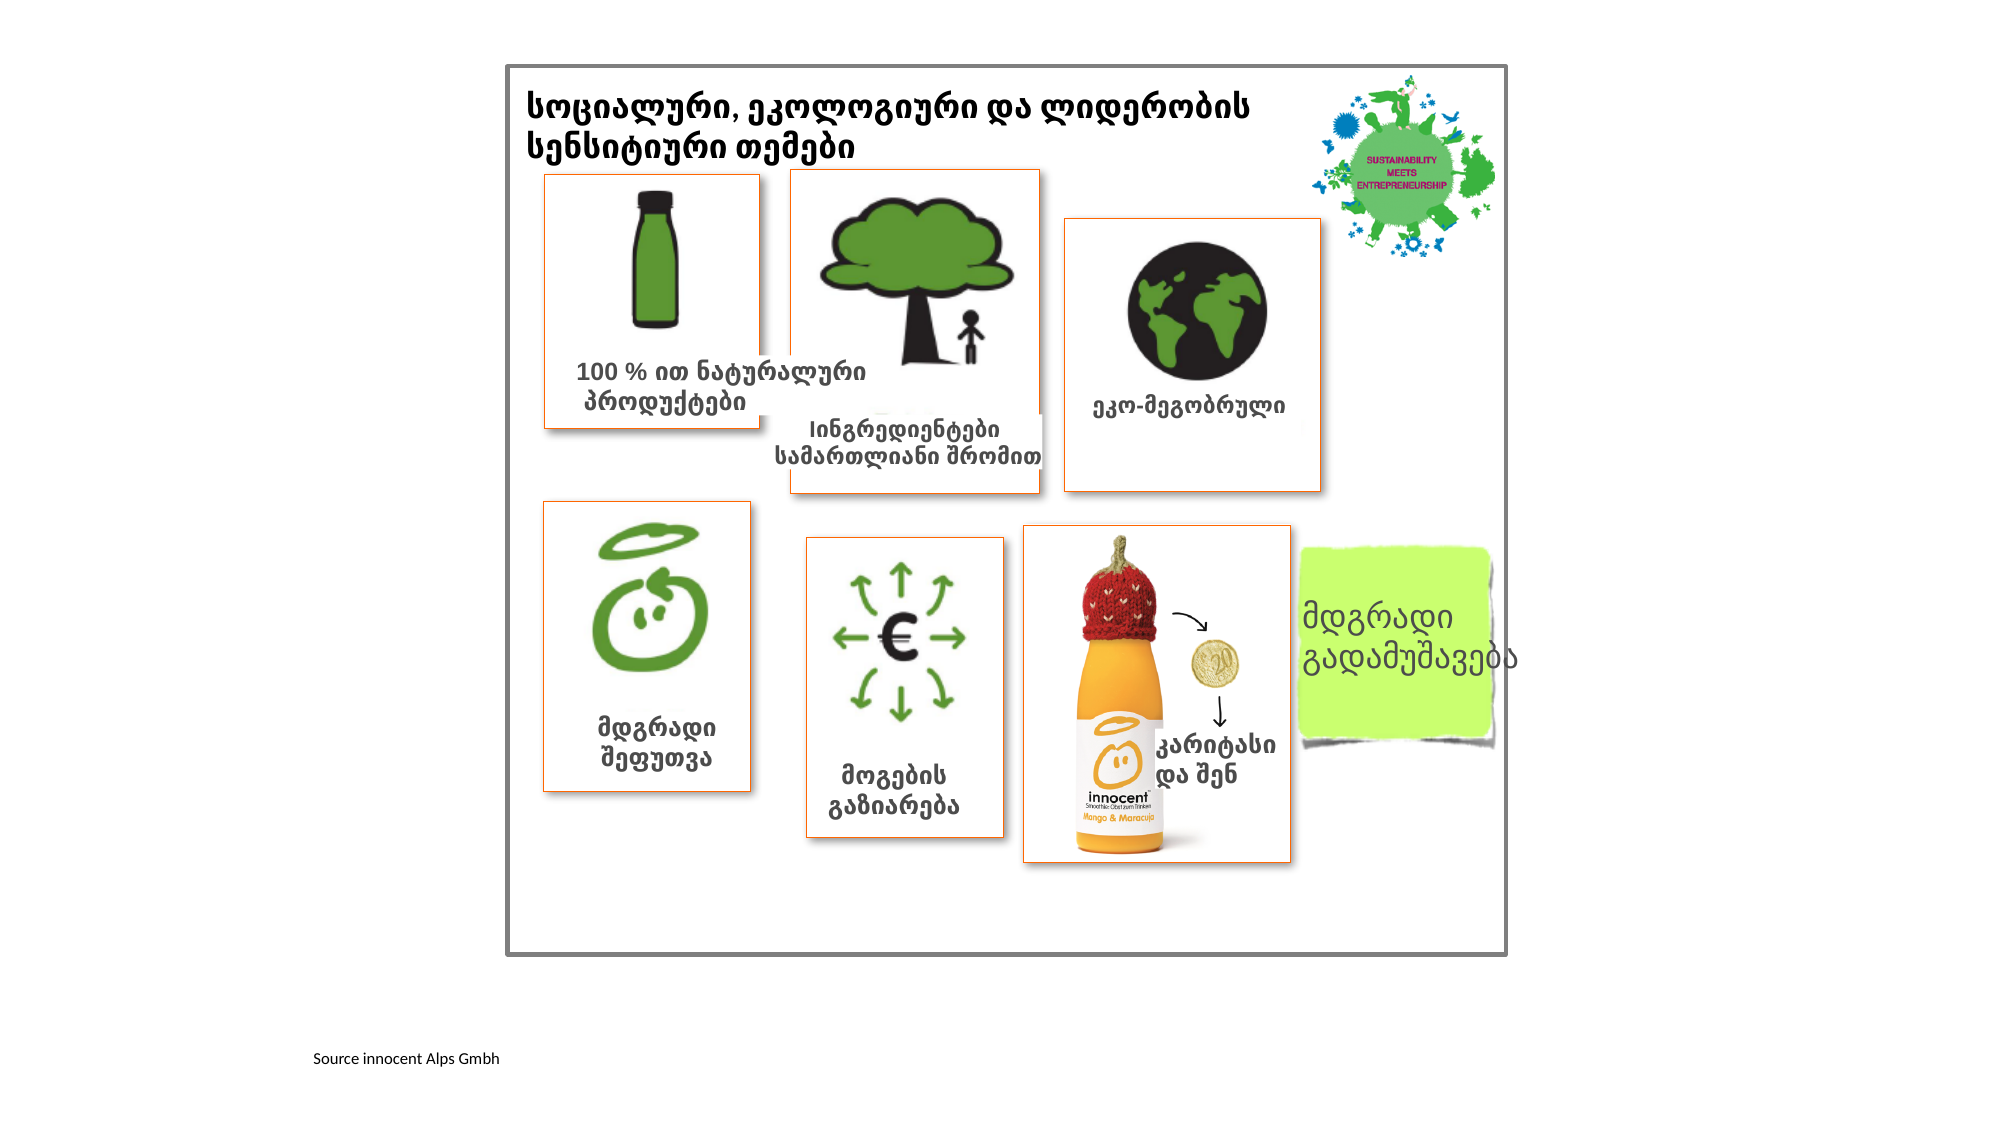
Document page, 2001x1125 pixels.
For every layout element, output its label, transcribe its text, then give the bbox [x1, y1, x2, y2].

picture [543, 501, 751, 792]
picture [790, 169, 1040, 494]
picture [1064, 75, 1495, 492]
text_box Source innocent Alps Gmbh [298, 1040, 516, 1096]
picture [806, 537, 1004, 838]
text_box Iინგრედიენტები სამართლიანი შრომით [774, 414, 790, 470]
picture [544, 174, 760, 429]
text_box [1291, 535, 1517, 752]
text_box სოციალური, ეკოლოგიური და ლიდერობის სენსიტიური თემები [511, 77, 1298, 173]
text_box [507, 66, 1506, 955]
picture [1023, 524, 1291, 863]
text_box 100 % ით ნატურალური პროდუქტები [760, 355, 790, 416]
